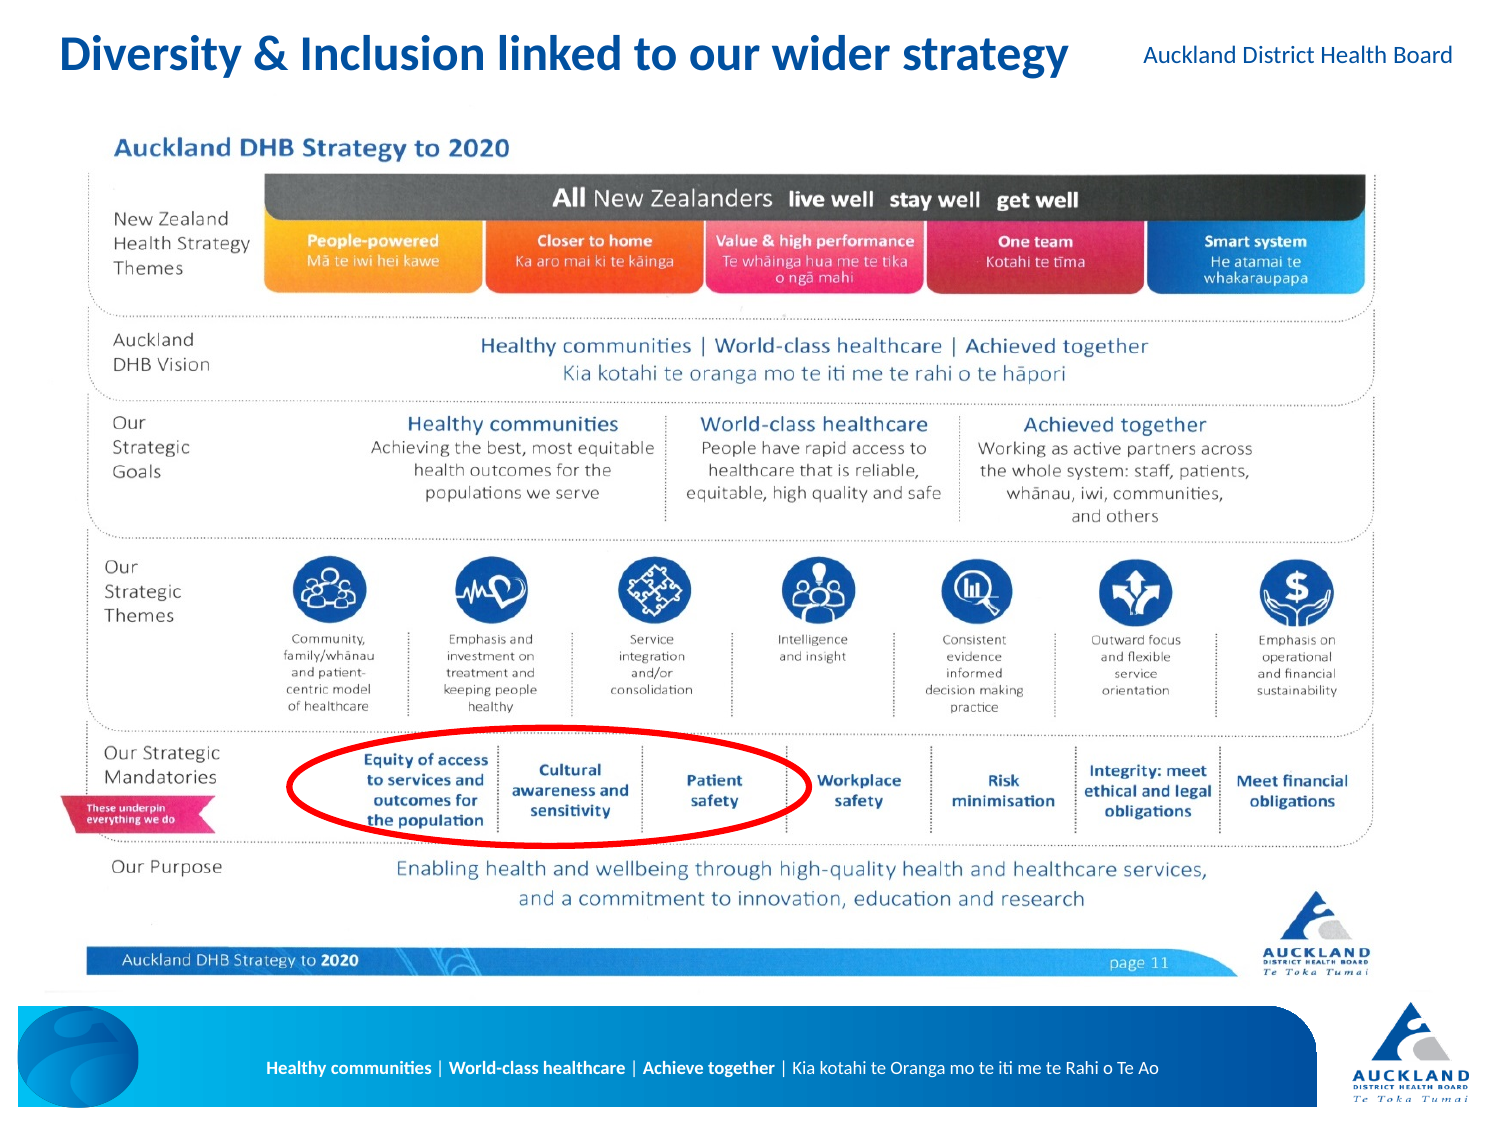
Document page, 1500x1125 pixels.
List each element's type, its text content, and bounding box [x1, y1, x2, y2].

picture [33, 1006, 137, 1104]
picture [75, 1097, 89, 1108]
picture [44, 88, 1469, 1102]
text_box Diversity & Inclusion linked to our wider strategy [44, 12, 1199, 88]
